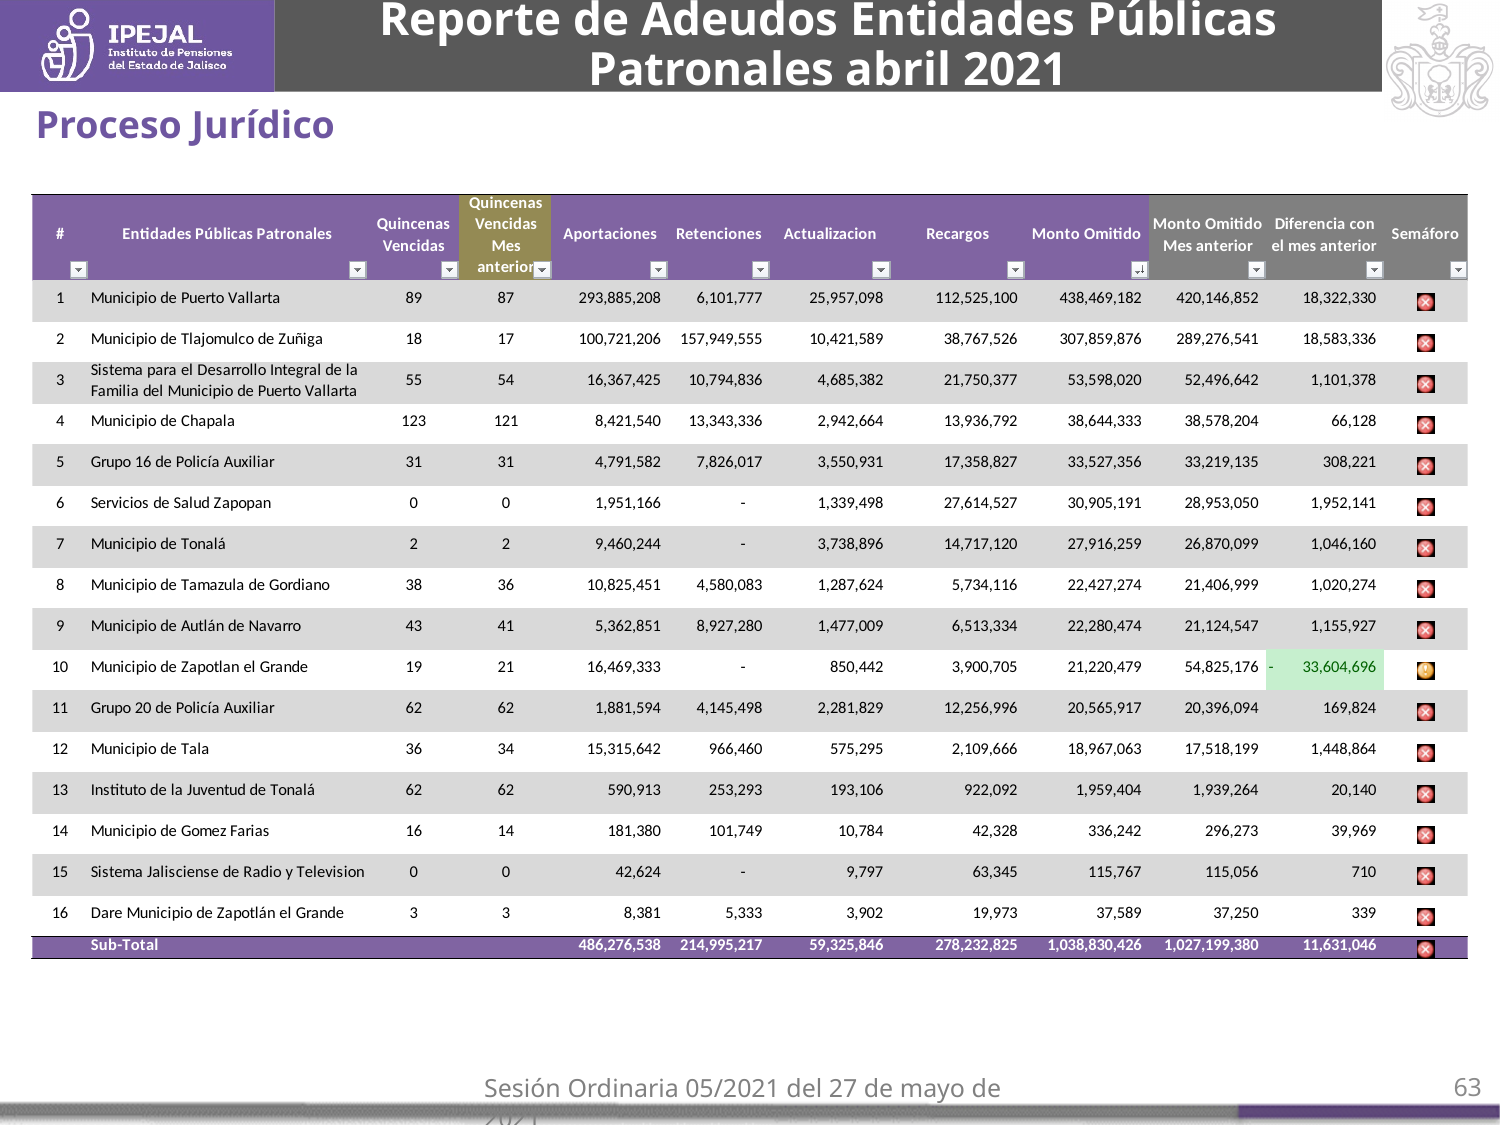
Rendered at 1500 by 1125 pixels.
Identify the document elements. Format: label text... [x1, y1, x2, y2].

picture [0, 1096, 469, 1125]
list Proceso Jurídico [20, 98, 1438, 168]
list Reporte de Adeudos Entidades Públicas Patronales abril 2021 [280, 18, 1377, 73]
picture [1023, 1096, 1500, 1125]
slide_number 63 [1422, 1058, 1497, 1119]
text_box Sesión Ordinaria 05/2021 del 27 de mayo de 2021 [469, 1064, 1023, 1125]
picture [31, 193, 1469, 961]
picture [0, 0, 275, 92]
